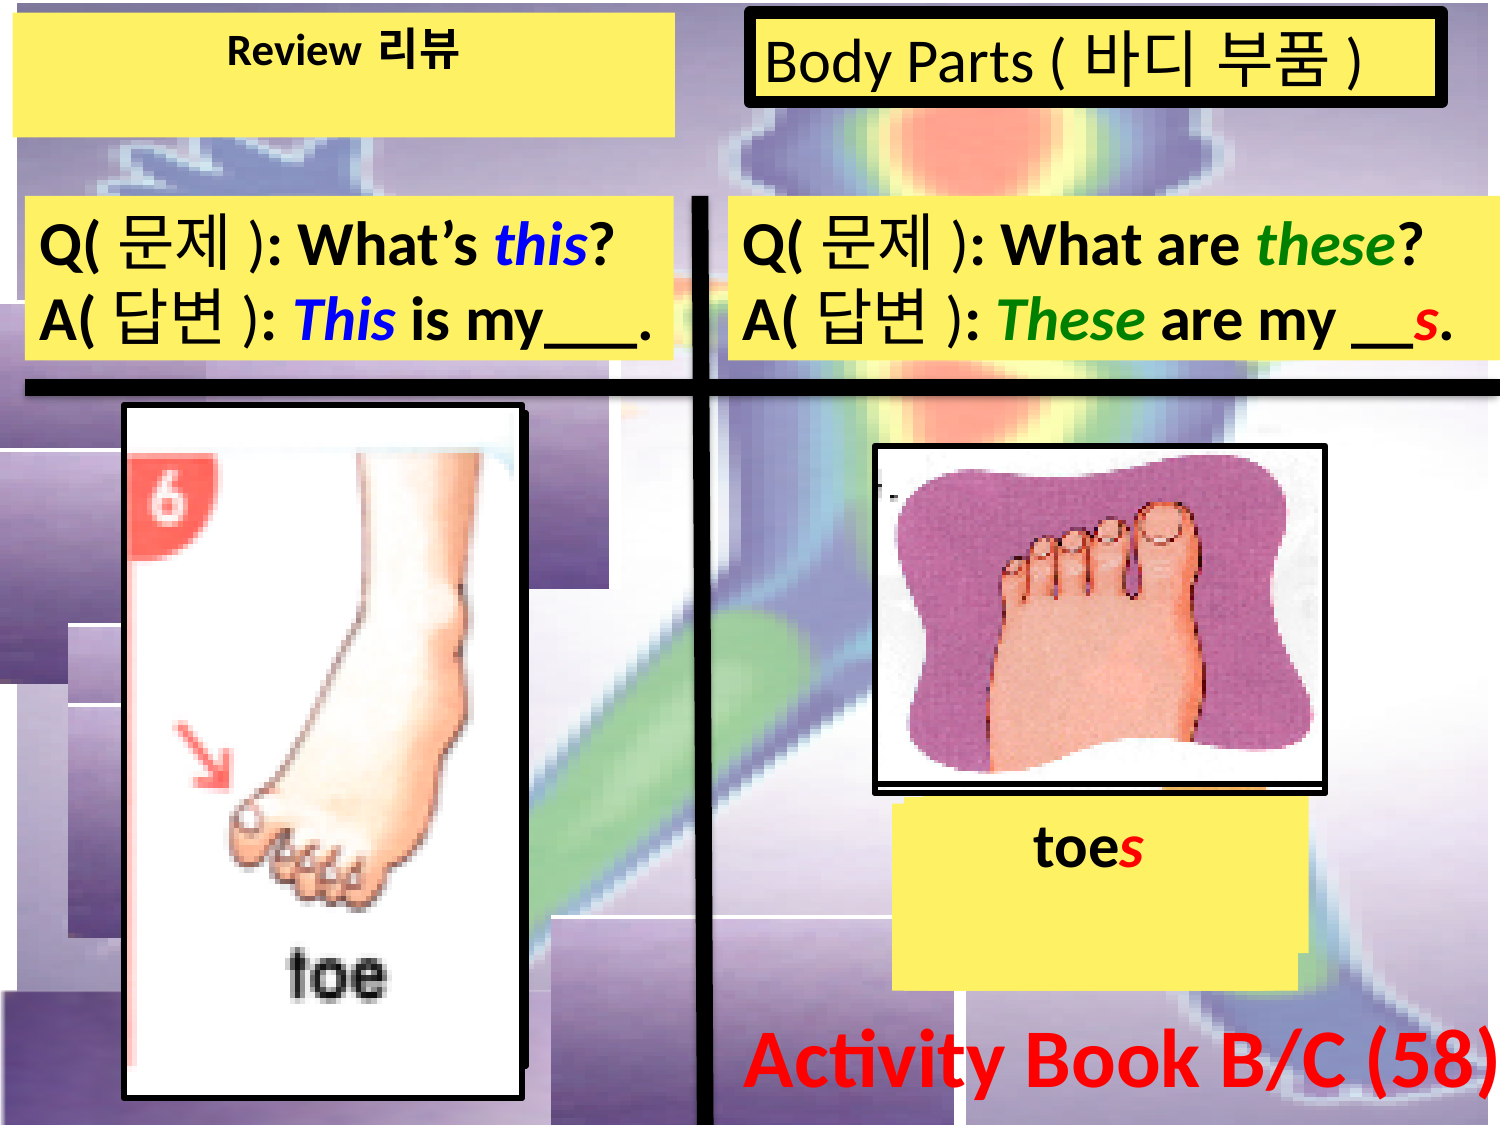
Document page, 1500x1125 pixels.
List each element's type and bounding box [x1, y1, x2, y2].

text_box [528, 669, 871, 676]
picture [126, 407, 523, 1096]
text_box [0, 0, 1500, 1125]
text_box [877, 448, 1323, 991]
